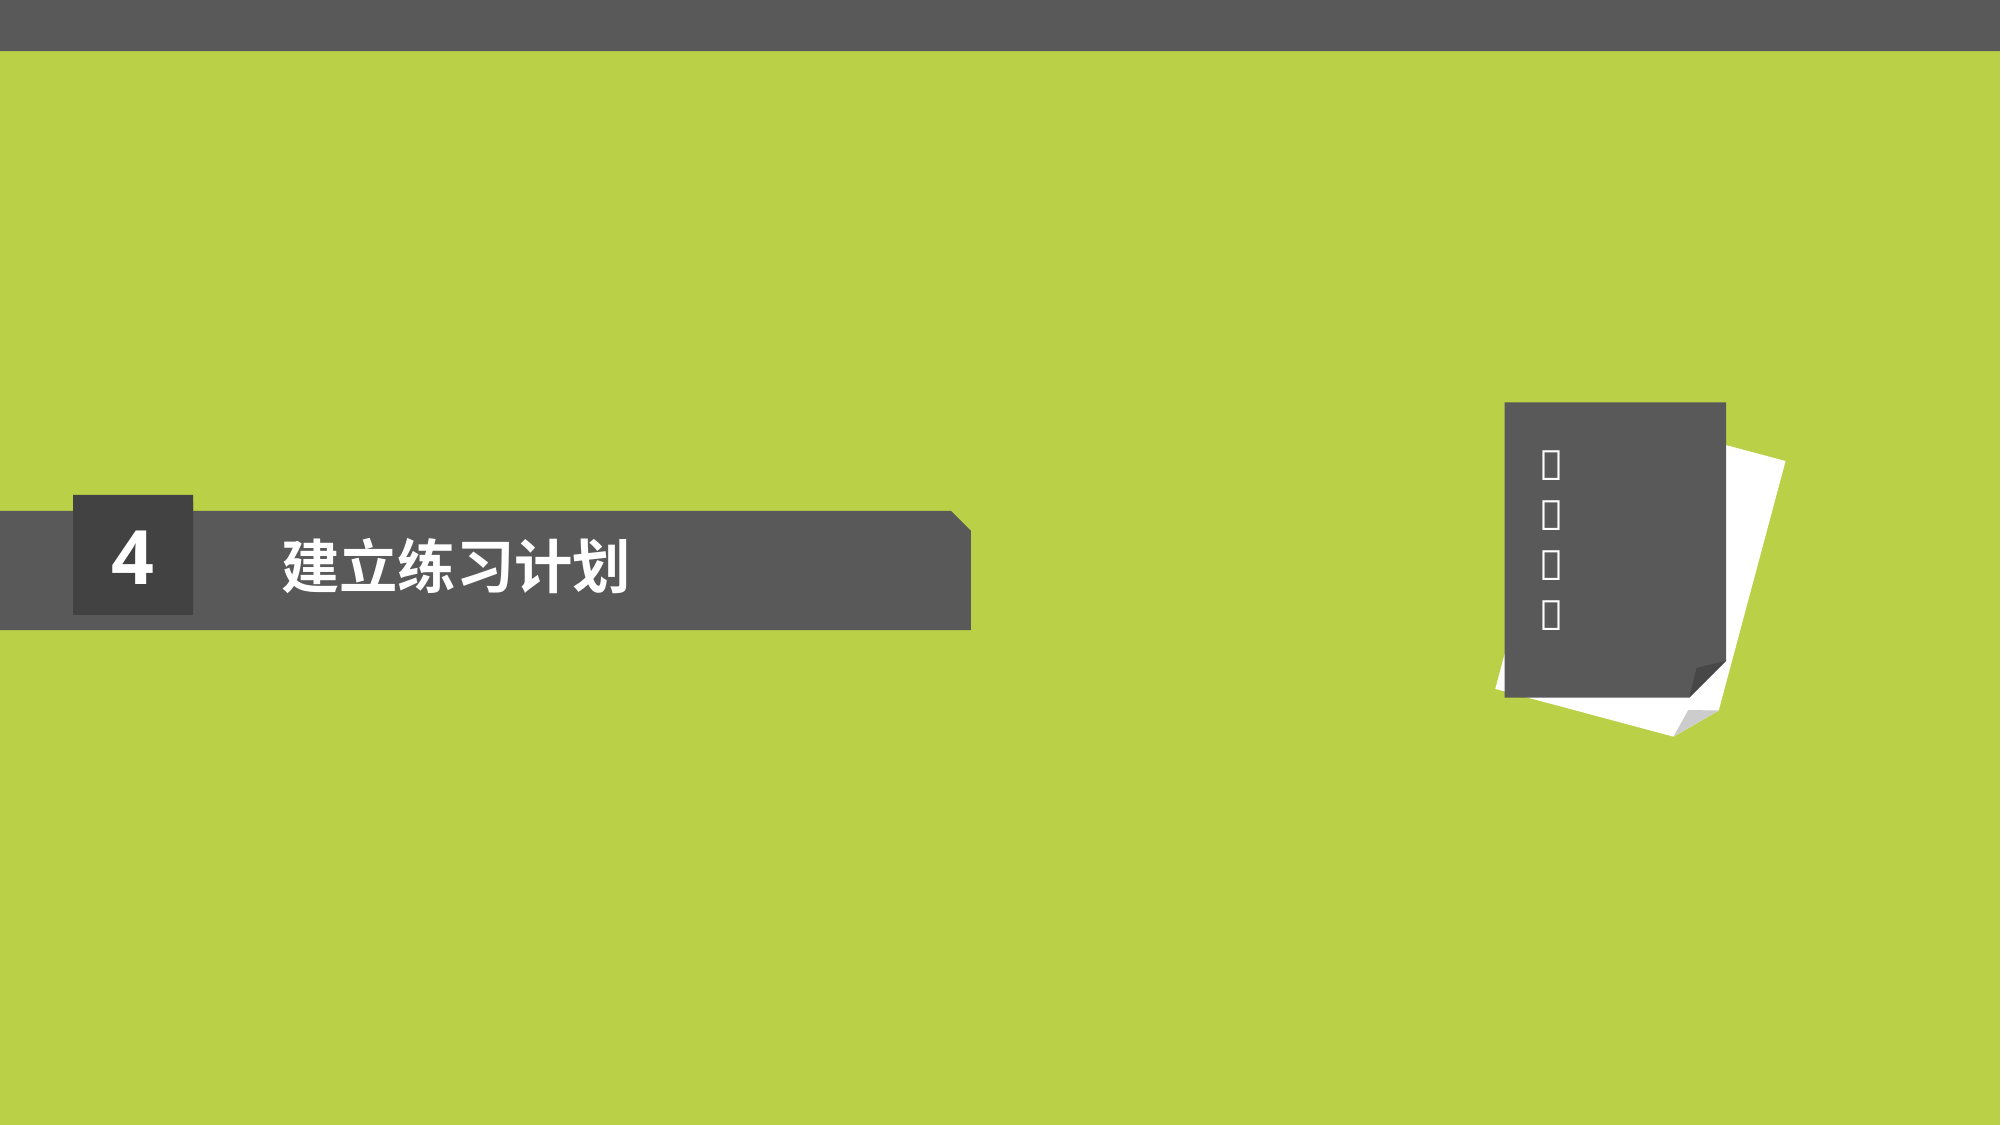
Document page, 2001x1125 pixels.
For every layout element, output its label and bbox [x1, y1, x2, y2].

text_box [1504, 402, 1752, 723]
text_box [0, 494, 971, 630]
text_box [0, 0, 2000, 52]
